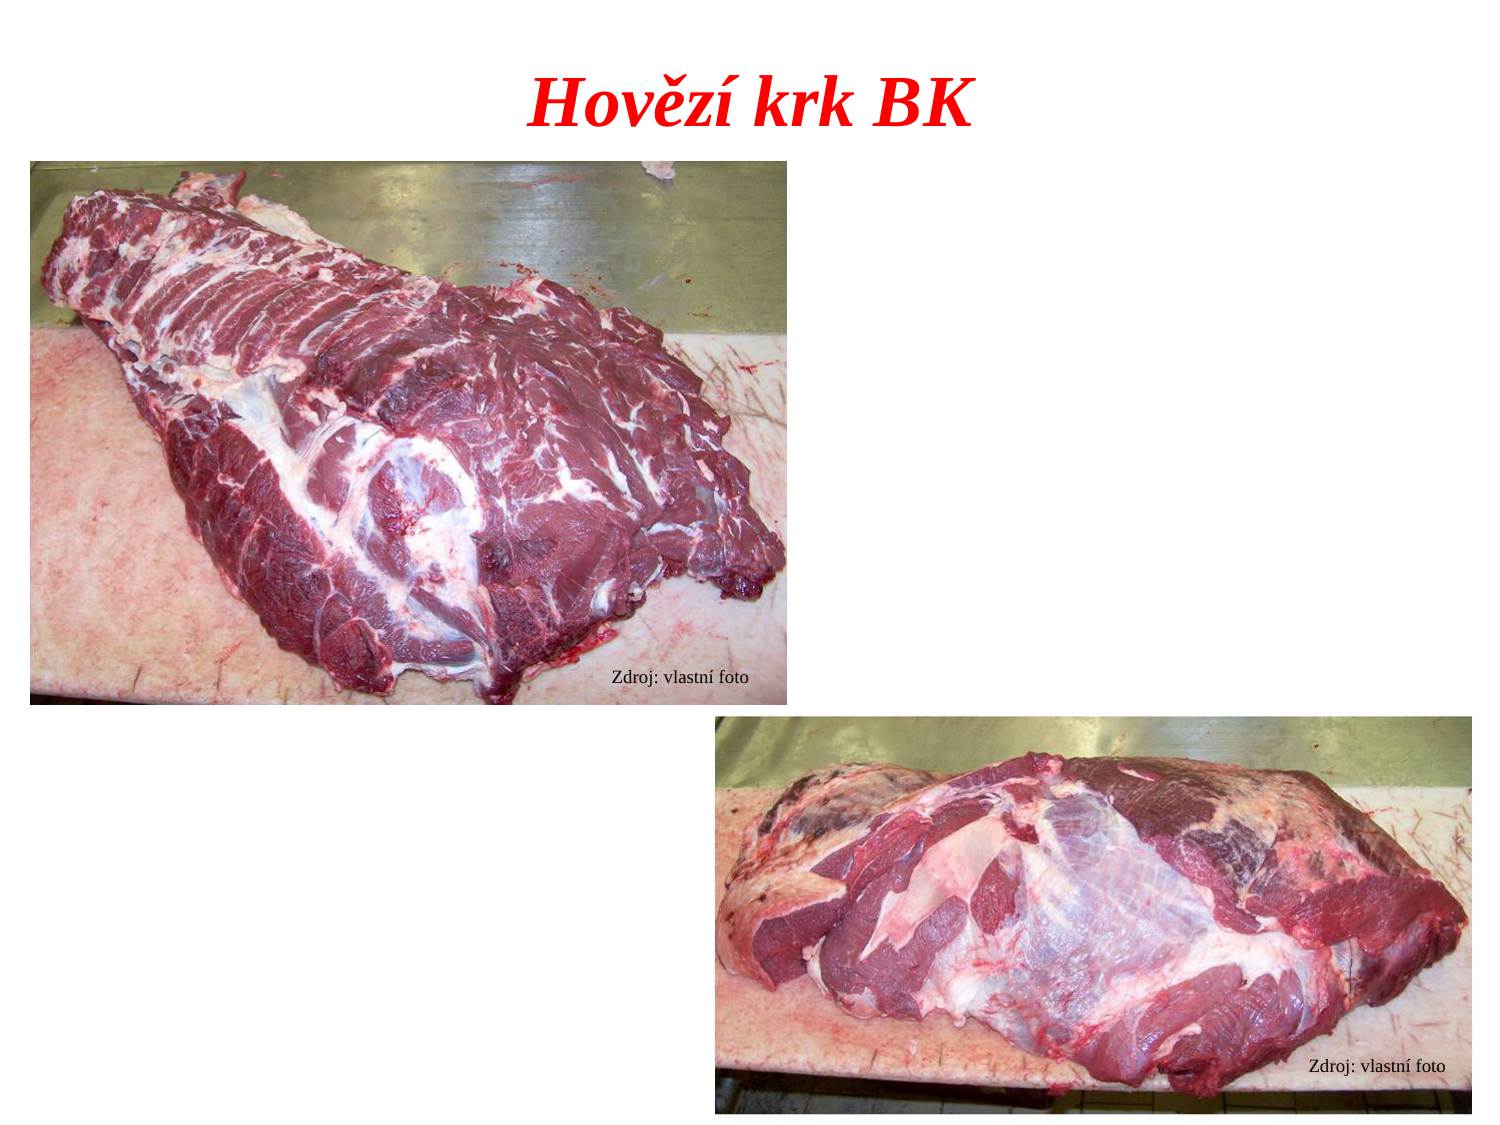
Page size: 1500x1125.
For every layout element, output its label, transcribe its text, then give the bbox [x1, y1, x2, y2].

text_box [29, 160, 1473, 1125]
title Hovězí krk BK [75, 45, 1425, 149]
